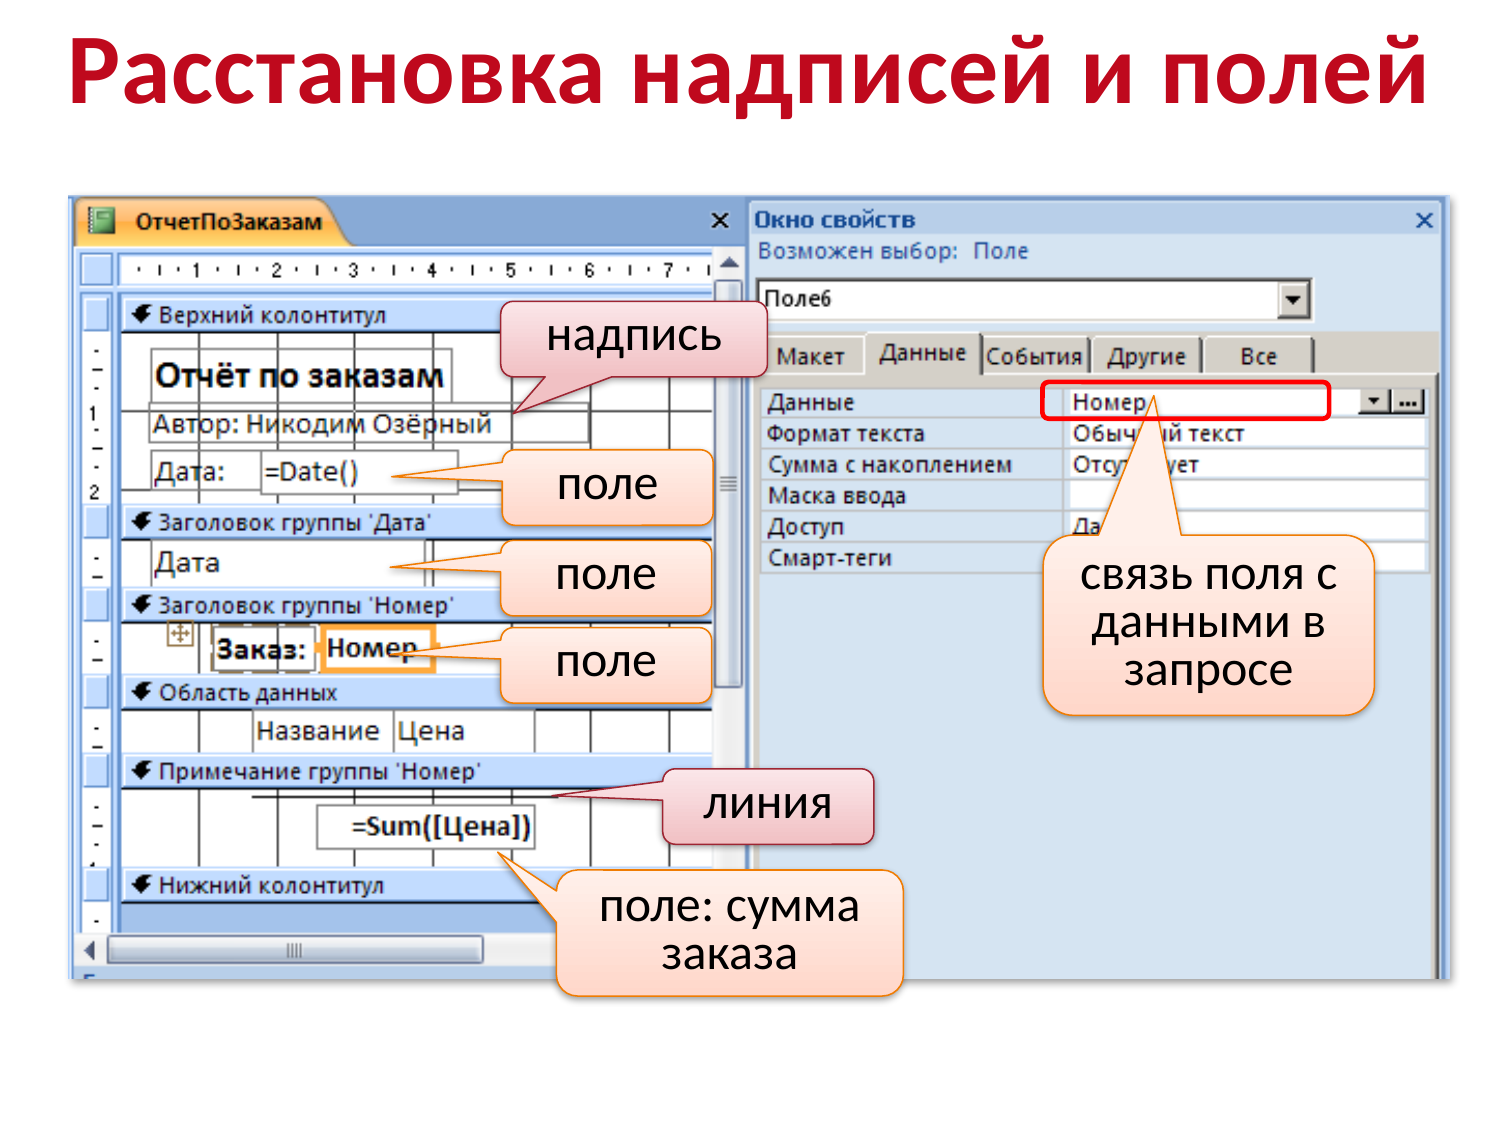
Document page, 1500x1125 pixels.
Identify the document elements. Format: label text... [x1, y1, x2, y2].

title Расстановка надписей и полей [0, 0, 1500, 127]
text_box поле: сумма заказа [560, 988, 900, 997]
picture [68, 195, 1450, 979]
